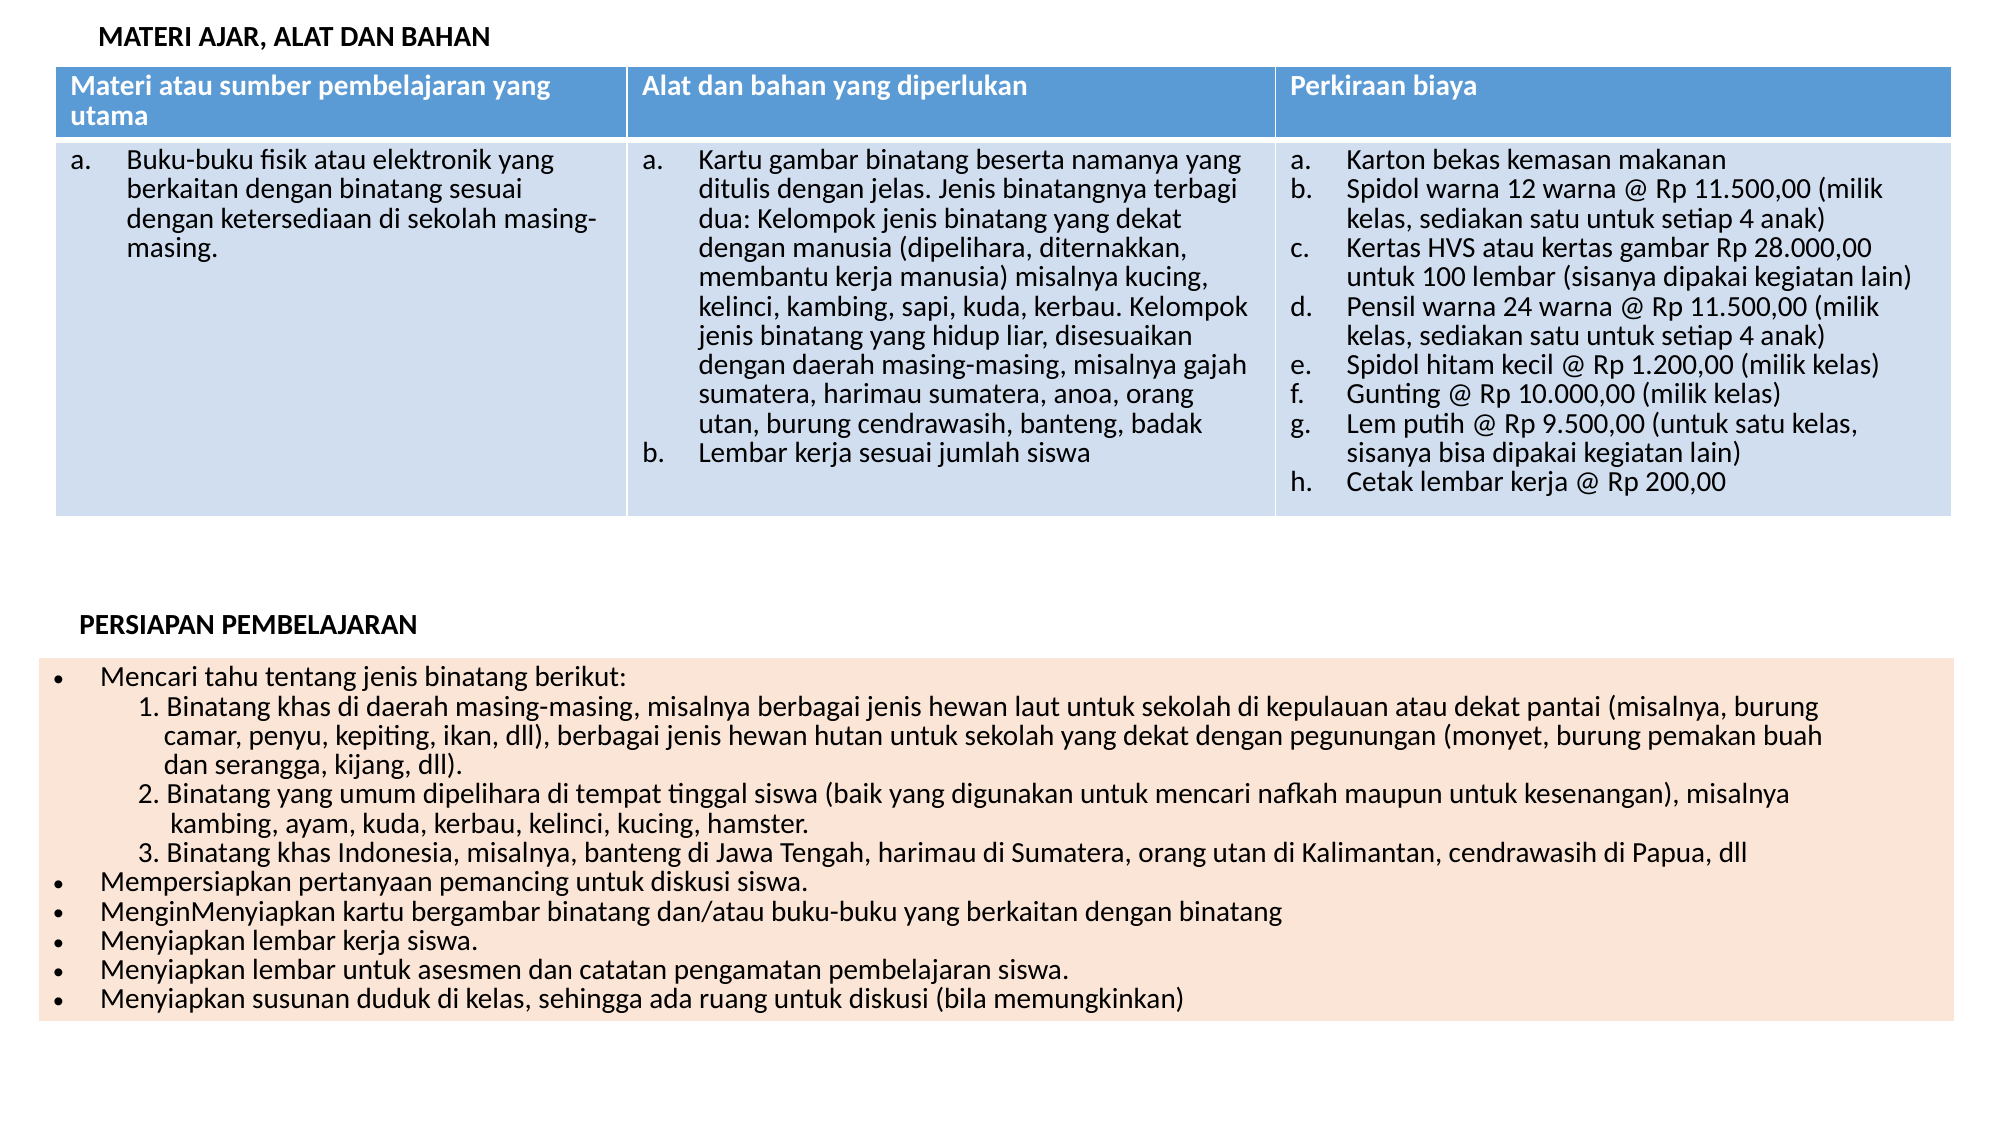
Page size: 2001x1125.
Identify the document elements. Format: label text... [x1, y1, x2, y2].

table_header Mencari tahu tentang jenis binatang berikut: 1. Binatang khas di daerah masing-masing, misalnya berbagai jenis hewan laut untuk sekolah di kepulauan atau dekat pantai (misalnya, burung camar, penyu, kepiting, ikan, dll), berbagai jenis hewan hutan untuk sekolah yang dekat dengan pegunungan (monyet, burung pemakan buah dan serangga, kijang, dll). 2. Binatang yang umum dipelihara di tempat tinggal siswa (baik yang digunakan untuk mencari nafkah maupun untuk kesenangan), misalnya kambing, ayam, kuda, kerbau, kelinci, kucing, hamster. 3. Binatang khas Indonesia, misalnya, banteng di Jawa Tengah, harimau di Sumatera, orang utan di Kalimantan, cendrawasih di Papua, dll Mempersiapkan pertanyaan pemancing untuk diskusi siswa. MenginMenyiapkan kartu bergambar binatang dan/atau buku-buku yang berkaitan dengan binatang Menyiapkan lembar kerja siswa. Menyiapkan lembar untuk asesmen dan catatan pengamatan pembelajaran siswa. Menyiapkan susunan duduk di kelas, sehingga ada ruang untuk diskusi (bila memungkinkan) [39, 658, 1954, 1021]
text_box MATERI AJAR, ALAT DAN BAHAN [83, 9, 712, 60]
table_cell Buku-buku fisik atau elektronik yang berkaitan dengan binatang sesuai dengan ketersediaan di sekolah masing-masing. [56, 143, 626, 516]
table_header Perkiraan biaya [1276, 67, 1951, 137]
table_header Alat dan bahan yang diperlukan [628, 67, 1275, 137]
text_box PERSIAPAN PEMBELAJARAN [64, 597, 659, 656]
table_cell Karton bekas kemasan makanan Spidol warna 12 warna @ Rp 11.500,00 (milik kelas, sediakan satu untuk setiap 4 anak) Kertas HVS atau kertas gambar Rp 28.000,00 untuk 100 lembar (sisanya dipakai kegiatan lain) Pensil warna 24 warna @ Rp 11.500,00 (milik kelas, sediakan satu untuk setiap 4 anak) Spidol hitam kecil @ Rp 1.200,00 (milik kelas) Gunting @ Rp 10.000,00 (milik kelas) Lem putih @ Rp 9.500,00 (untuk satu kelas, sisanya bisa dipakai kegiatan lain) Cetak lembar kerja @ Rp 200,00 [1276, 143, 1951, 516]
table_cell Kartu gambar binatang beserta namanya yang ditulis dengan jelas. Jenis binatangnya terbagi dua: Kelompok jenis binatang yang dekat dengan manusia (dipelihara, diternakkan, membantu kerja manusia) misalnya kucing, kelinci, kambing, sapi, kuda, kerbau. Kelompok jenis binatang yang hidup liar, disesuaikan dengan daerah masing-masing, misalnya gajah sumatera, harimau sumatera, anoa, orang utan, burung cendrawasih, banteng, badak Lembar kerja sesuai jumlah siswa [628, 143, 1275, 516]
table_header Materi atau sumber pembelajaran yang utama [56, 67, 626, 137]
